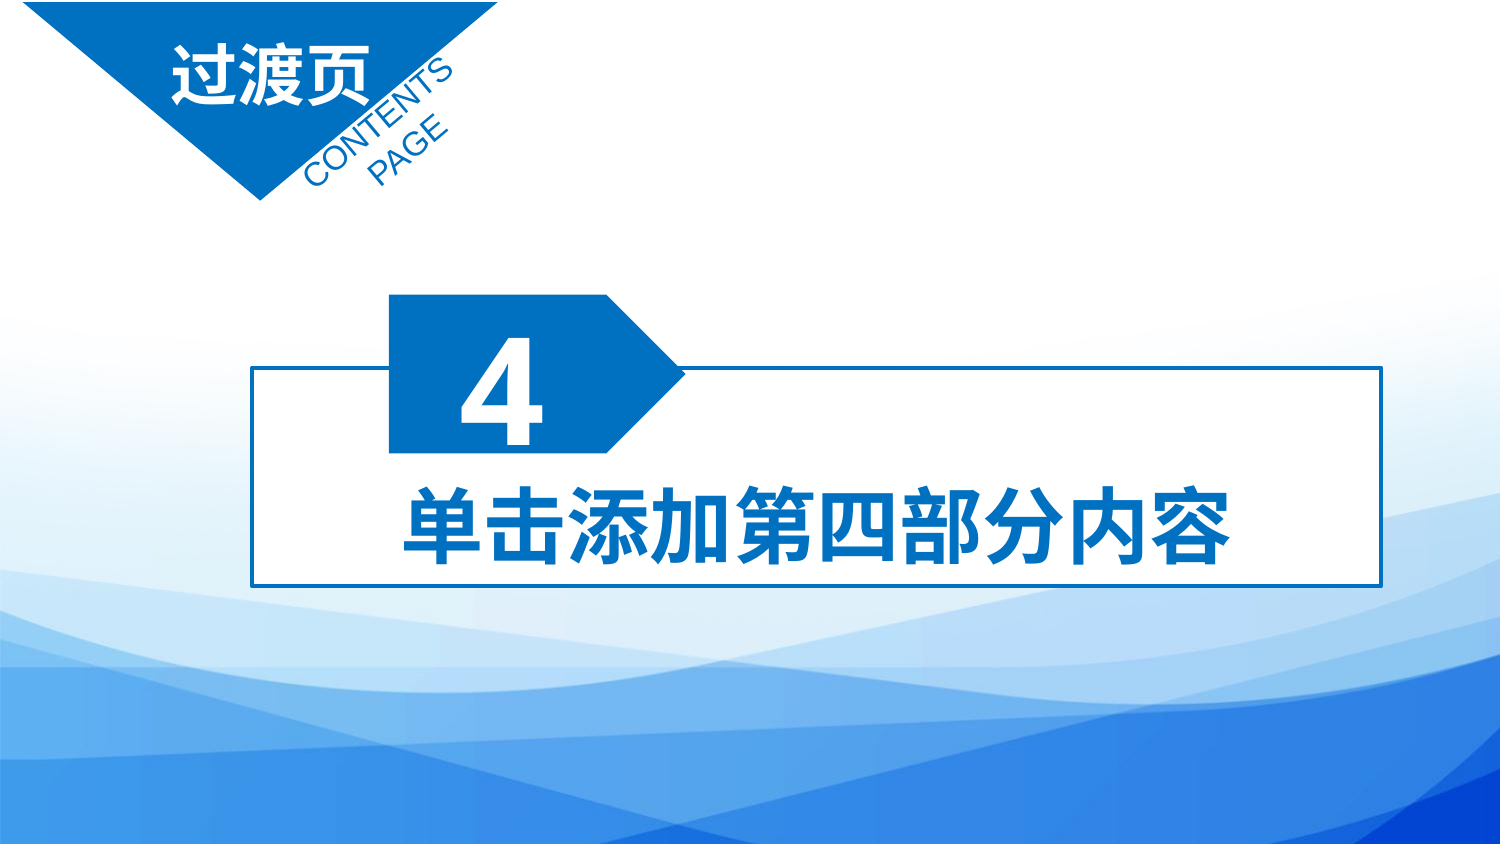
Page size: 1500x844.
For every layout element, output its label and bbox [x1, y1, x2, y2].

text_box [388, 287, 686, 485]
picture [0, 0, 1500, 844]
